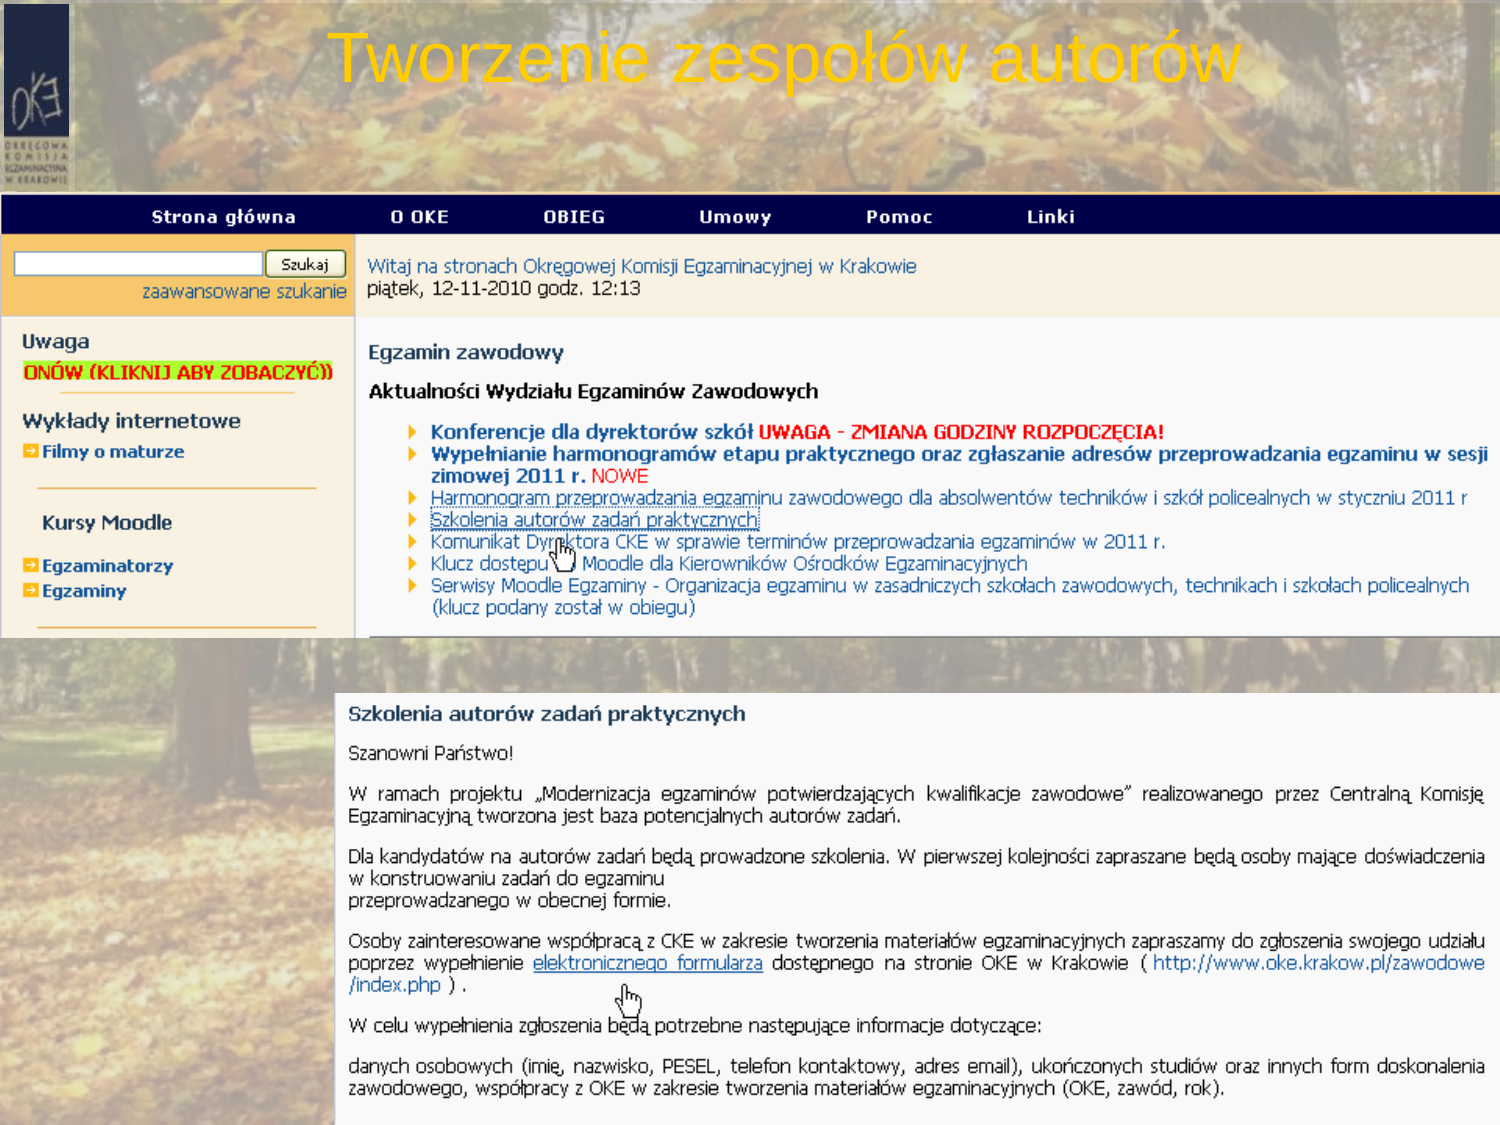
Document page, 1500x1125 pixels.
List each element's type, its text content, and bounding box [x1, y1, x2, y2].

title Tworzenie zespołów autorów [74, 3, 1495, 191]
picture [334, 693, 1500, 1125]
picture [0, 192, 1500, 638]
